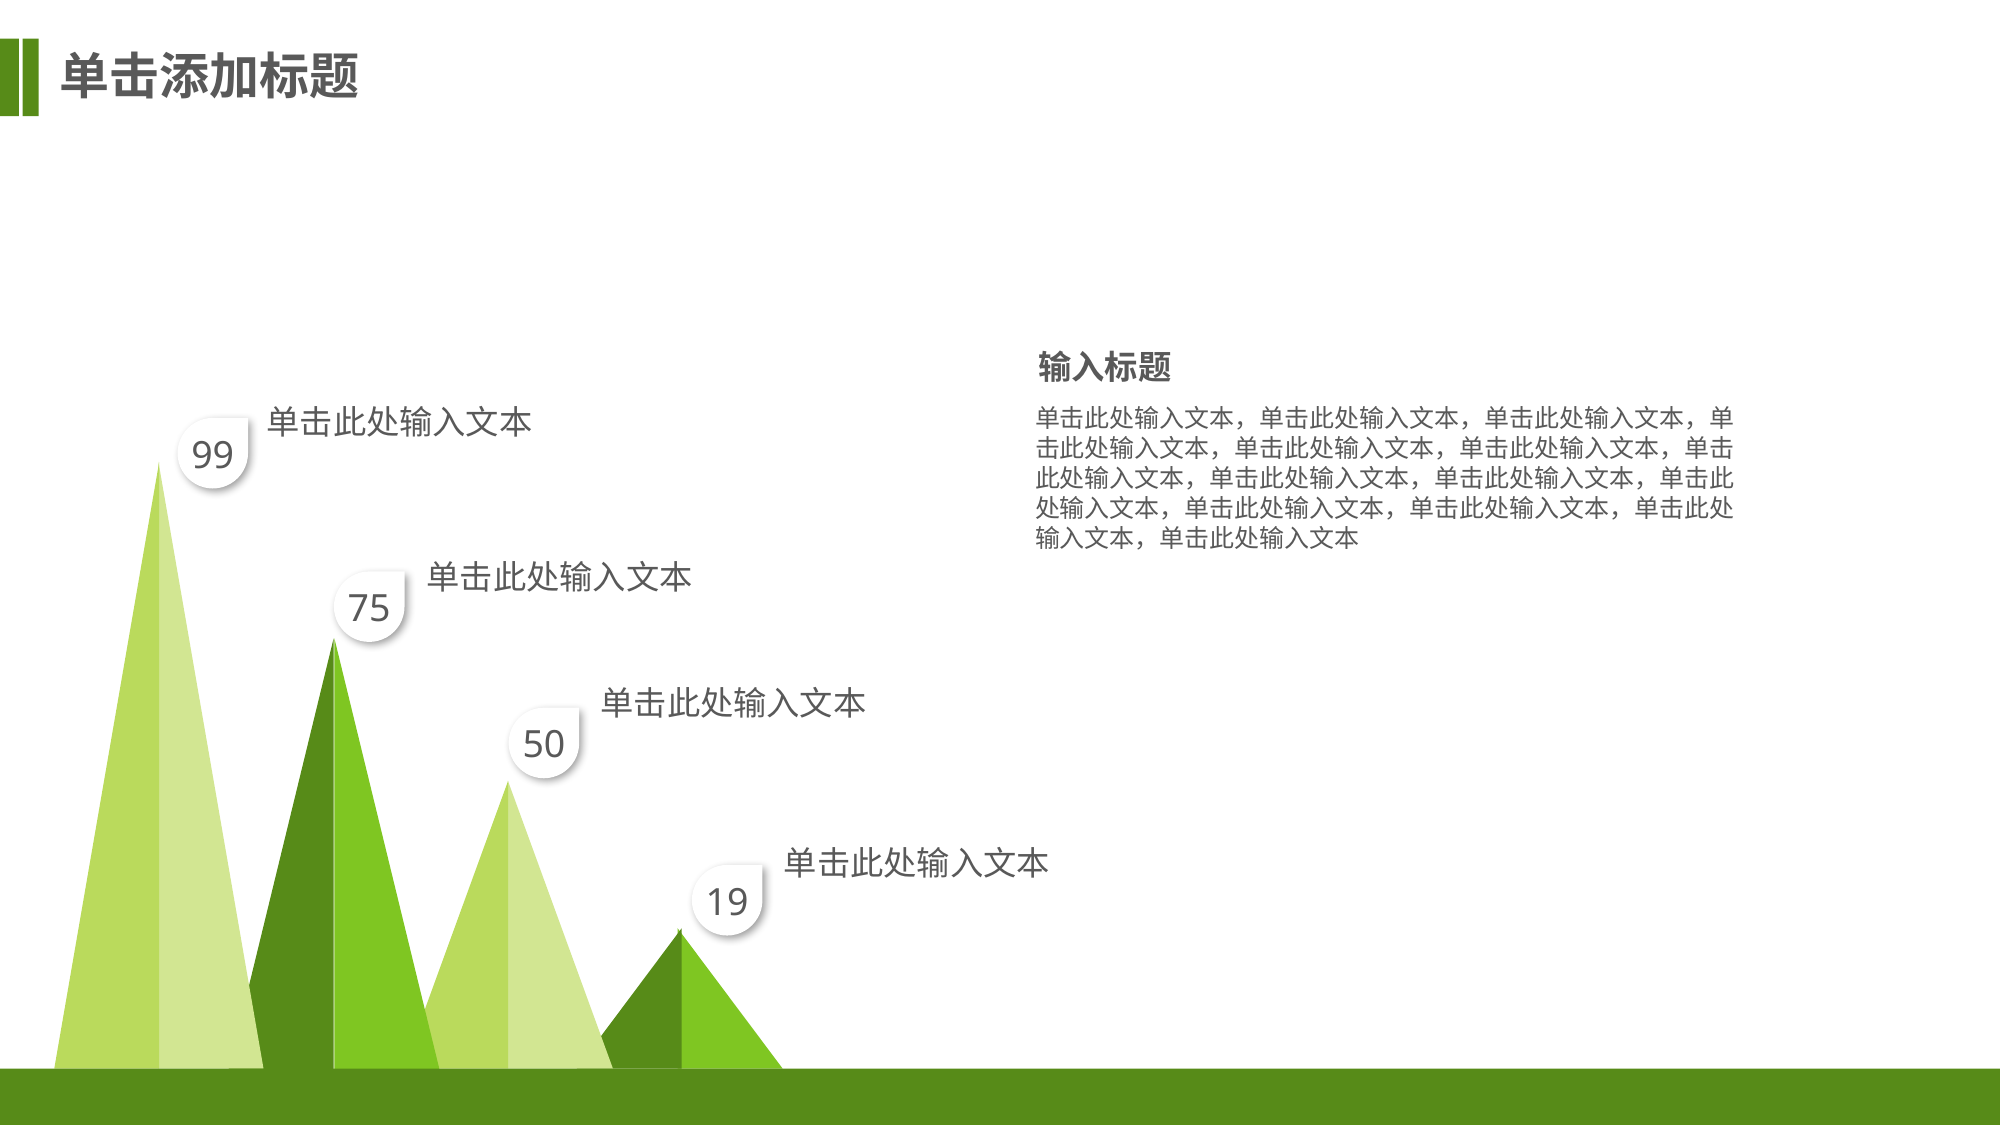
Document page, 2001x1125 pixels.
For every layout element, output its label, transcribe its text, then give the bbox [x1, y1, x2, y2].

text_box 单击此处输入文本 [249, 373, 551, 449]
text_box [0, 1068, 2000, 1125]
text_box [683, 933, 784, 1068]
text_box [22, 38, 40, 117]
text_box [249, 638, 335, 1068]
text_box 99 [176, 416, 250, 490]
text_box [161, 470, 265, 1068]
text_box [425, 780, 510, 1068]
text_box 19 [690, 863, 764, 937]
text_box [335, 638, 441, 1068]
text_box 输入标题 [1023, 338, 1301, 394]
text_box [0, 38, 20, 117]
text_box [53, 461, 161, 1068]
text_box 单击此处输入文本 [583, 654, 884, 730]
text_box [602, 925, 683, 1068]
text_box 50 [507, 706, 581, 780]
text_box 单击此处输入文本 [409, 529, 711, 604]
text_box 单击此处输入文本，单击此处输入文本，单击此处输入文本，单击此处输入文本，单击此处输入文本，单击此处输入文本，单击此处输入文本，单击此处输入文本，单击此处输入文本，单击此处输入文本，单击此处输入文本，单击此处输入文本，单击此处输入文本，单击此处输入文本 [1020, 395, 1774, 560]
text_box 75 [332, 570, 406, 643]
text_box 单击添加标题 [44, 37, 540, 113]
text_box 单击此处输入文本 [766, 814, 1068, 890]
text_box [510, 783, 614, 1068]
